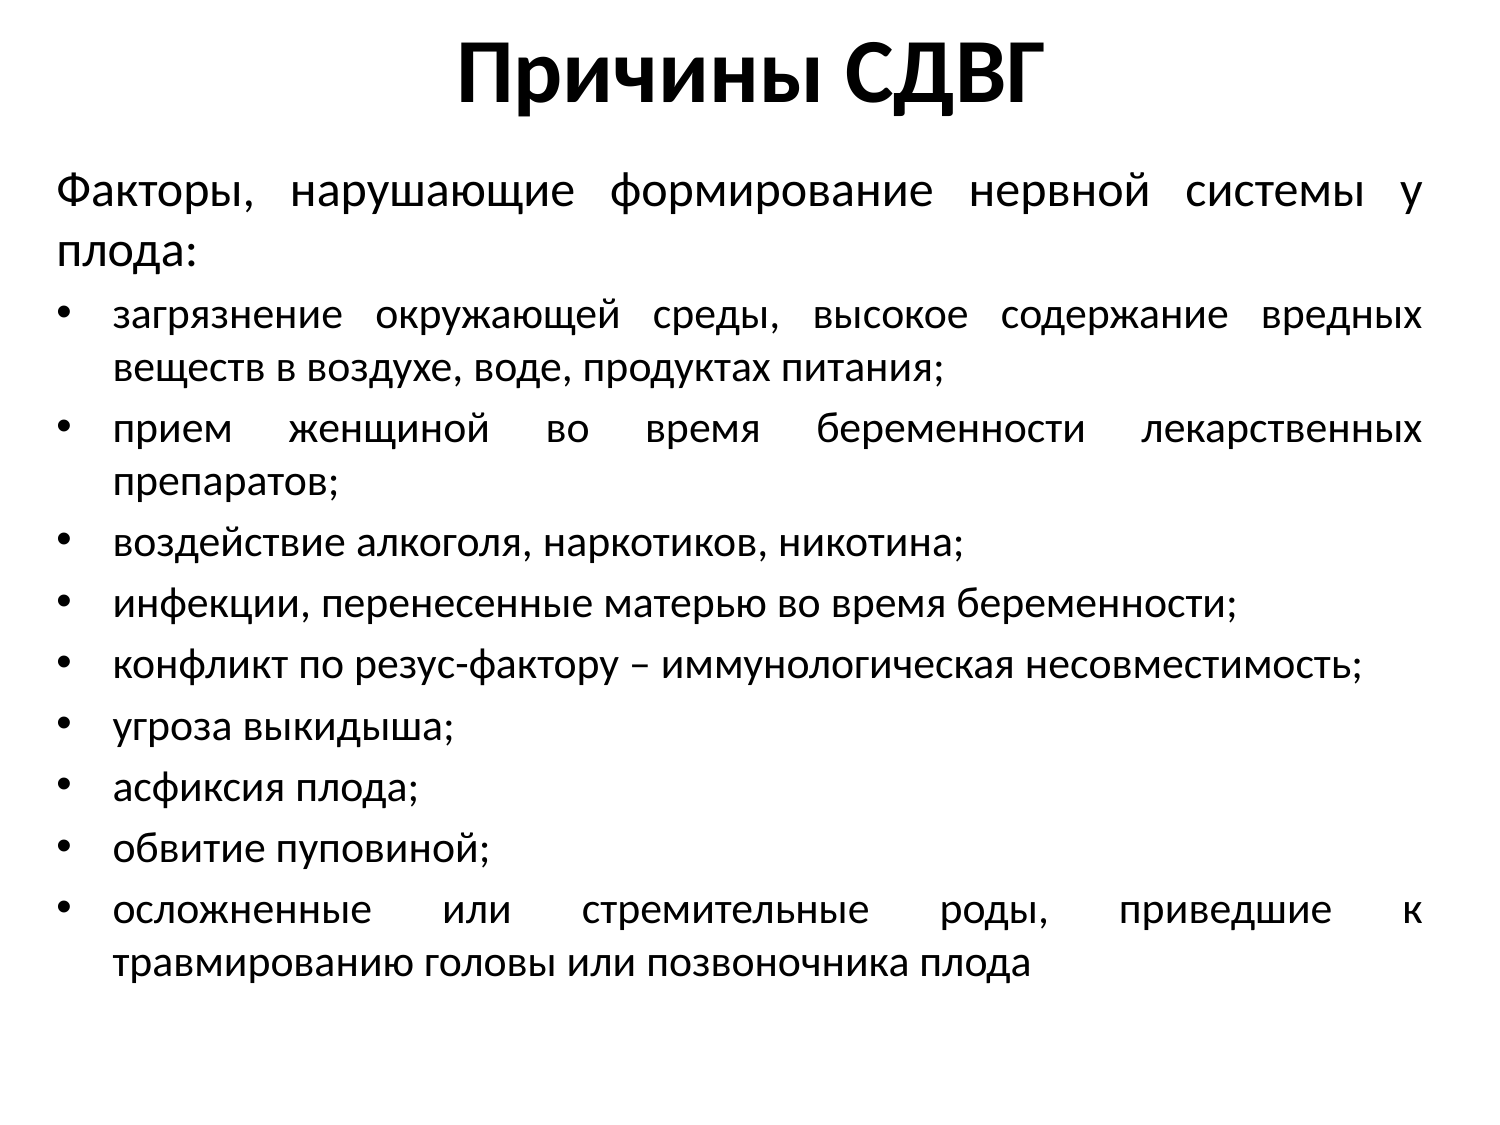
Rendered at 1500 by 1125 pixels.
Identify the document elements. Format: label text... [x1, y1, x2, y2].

list Факторы, нарушающие формирование нервной системы у плода: загрязнение окружающей среды, высокое содержание вредных веществ в воздухе, воде, продуктах питания; прием женщиной во время беременности лекарственных препаратов; воздействие алкоголя, наркотиков, никотина; инфекции, перенесенные матерью во время беременности; конфликт по резус-фактору – иммунологическая несовместимость; угроза выкидыша; асфиксия плода; обвитие пуповиной; осложненные или стремительные роды, приведшие к травмированию головы или позвоночника плода [41, 149, 1439, 1083]
title Причины СДВГ [76, 0, 1427, 149]
